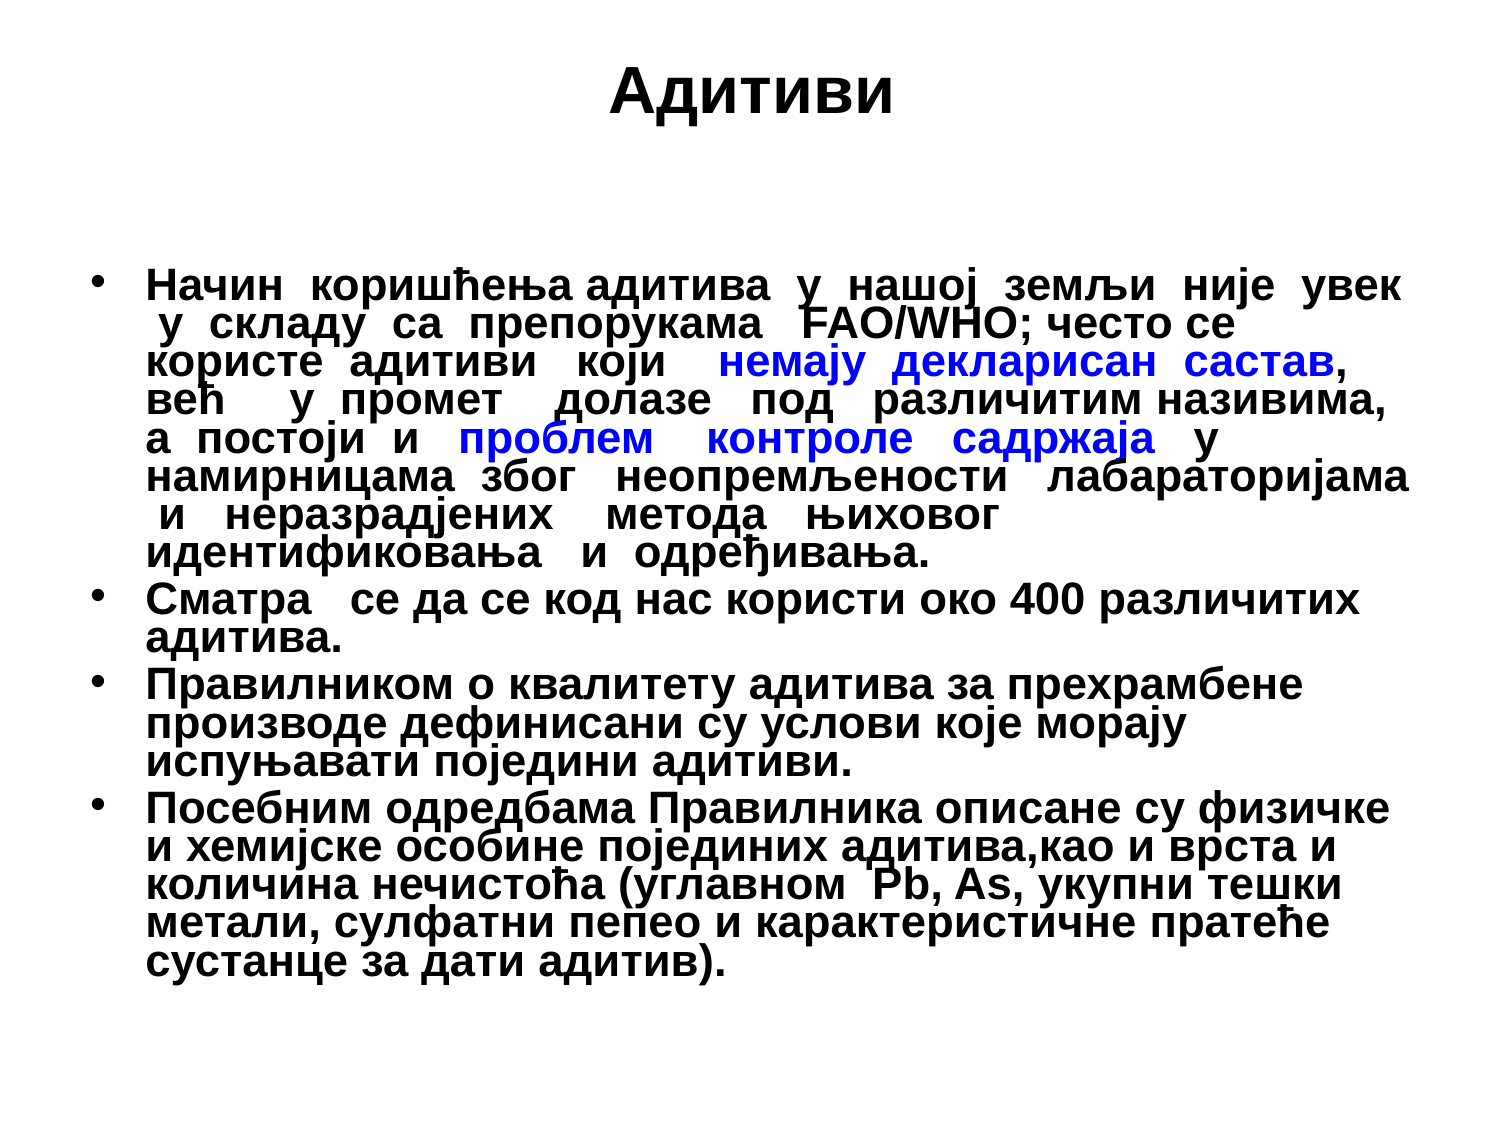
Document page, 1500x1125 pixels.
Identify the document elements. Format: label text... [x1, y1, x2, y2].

list Начин коришћења адитива у нашој земљи није увек у складу са препорукама FAO/WHO; често се користе адитиви који немају декларисан састав, већ у промет долазе под различитим називима, а постоји и проблем контроле садржаја у намирницама због неопремљености лабараторијама и неразрадјених метода њиховог идентификовања и одређивања. Сматра се да се код нас користи око 400 различитих адитива. Правилником о квалитету адитива за прехрамбене производе дефинисани су услови које морају испуњавати поједини адитиви. Посебним одредбама Правилника описане су физичке и хемијске особине појединих адитива,као и врста и количина нечистоћа (углавном Pb, As, укупни тешки метали, сулфатни пепео и карактеристичне пратеће сустанце за дати адитив). [74, 262, 1426, 1006]
text_box Адитиви [76, 54, 1427, 127]
